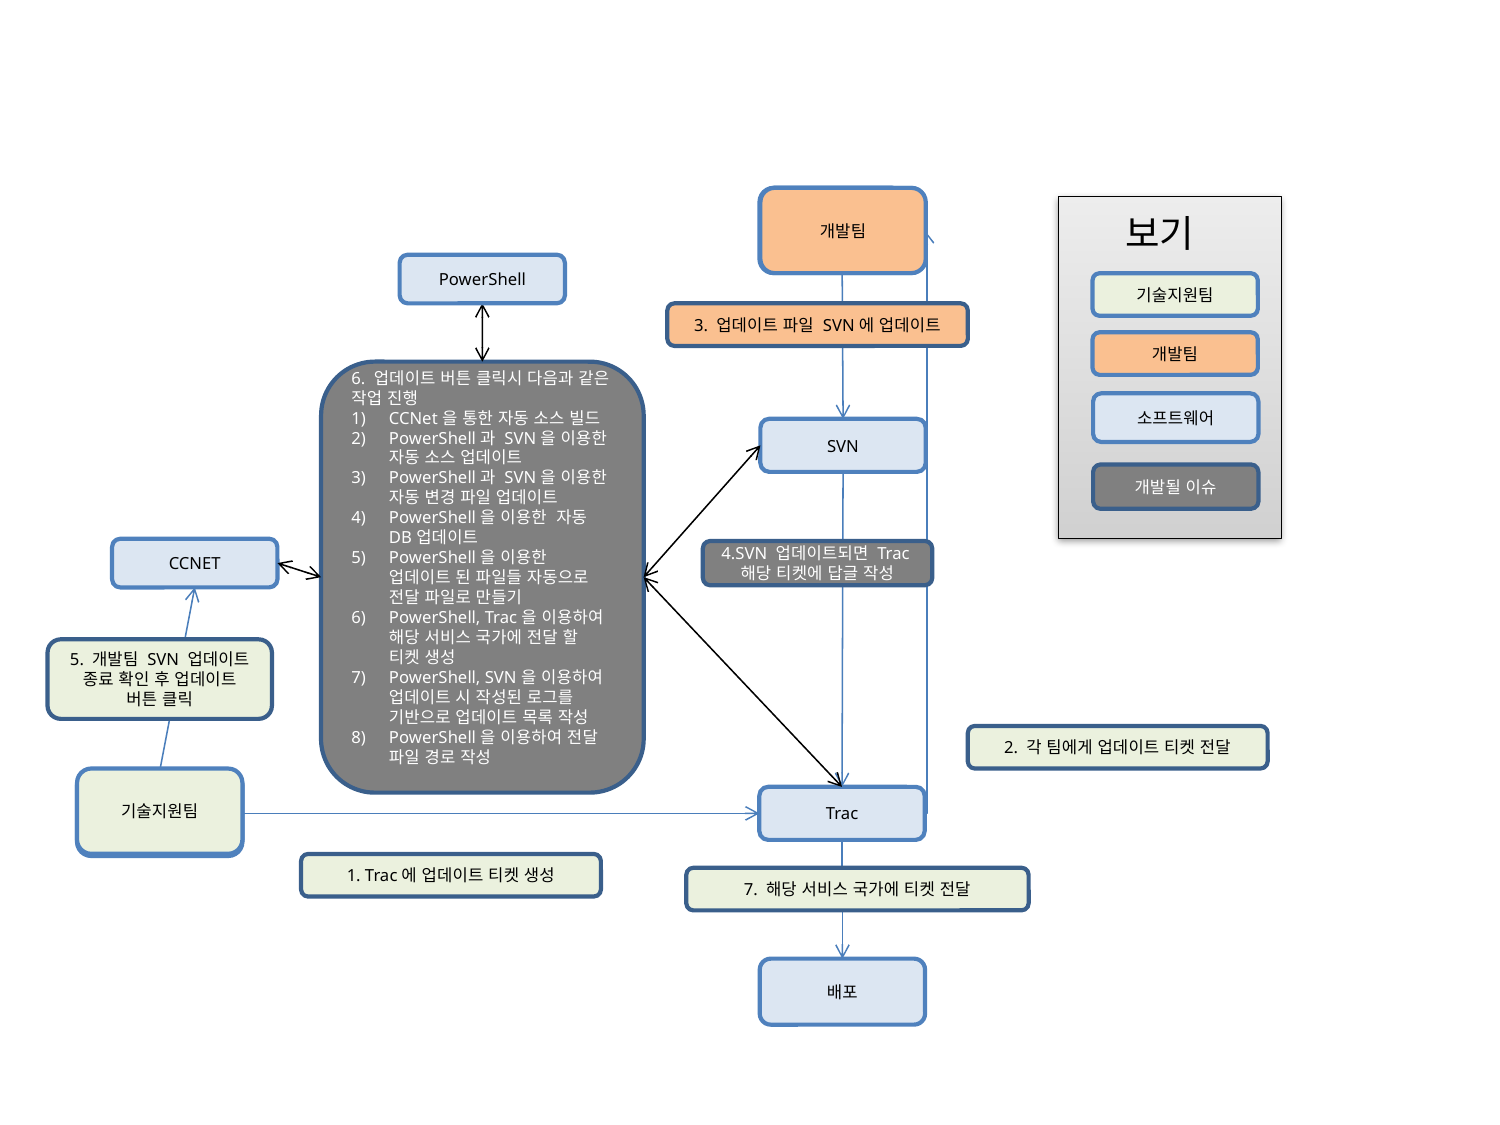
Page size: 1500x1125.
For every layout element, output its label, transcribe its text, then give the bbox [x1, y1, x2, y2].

text_box 소프트웨어 [1091, 391, 1261, 445]
text_box 개발팀 [758, 185, 928, 276]
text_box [643, 445, 761, 578]
text_box 4.SVN 업데이트되면 Trac해당 티켓에 답글 작성 [765, 538, 836, 575]
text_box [277, 562, 322, 578]
text_box 기술지원팀 [1090, 271, 1260, 318]
text_box SVN [758, 416, 920, 474]
text_box 6. 업데이트 버튼 클릭시 다음과 같은 작업 진행 CCNet을 통한 자동 소스 빌드 PowerShell과 SVN을 이용한 자동 소스 업데이트 PowerShell과 SVN을 이용한 자동 변경 파일 업데이트 PowerShell을 이용한 자동 DB업데이트 PowerShell을 이용한 업데이트 된 파일들 자동으로 전달 파일로 만들기 PowerShell, Trac을 이용하여 해당 서비스 국가에 전달 할 티켓 생성 PowerShell, SVN을 이용하여 업데이트 시 작성된 로그를 기반으로 업데이트 목록 작성 PowerShell을 이용하여 전달 파일 경로 작성 [318, 359, 646, 795]
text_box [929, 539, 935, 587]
text_box 3. 업데이트 파일 SVN에 업데이트 [665, 301, 836, 349]
text_box 기술지원팀 [74, 766, 245, 856]
text_box 보기 [1110, 202, 1230, 263]
text_box 3. 업데이트 파일 SVN에 업데이트 [929, 301, 970, 348]
text_box 7. 해당 서비스 국가에 티켓 전달 [684, 865, 1031, 913]
text_box 개발될 이슈 [1091, 462, 1261, 511]
text_box 5. 개발팀 SVN 업데이트 종료 확인 후 업데이트 버튼 클릭 [45, 637, 154, 721]
text_box 기술지원팀 [75, 846, 244, 859]
text_box 개발팀 [1090, 330, 1260, 377]
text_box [643, 576, 843, 788]
text_box 2. 각 팀에게 업데이트 티켓 전달 [965, 723, 1270, 771]
text_box 배포 [757, 956, 928, 1027]
text_box CCNET [109, 536, 280, 590]
text_box PowerShell [397, 252, 568, 306]
text_box 5. 개발팀 SVN 업데이트 종료 확인 후 업데이트 버튼 클릭 [201, 637, 275, 721]
text_box 1. Trac에 업데이트 티켓 생성 [298, 851, 604, 899]
text_box [1058, 196, 1282, 539]
text_box 3. 업데이트 파일 SVN에 업데이트 [848, 301, 920, 349]
text_box 4.SVN 업데이트되면 Trac해당 티켓에 답글 작성 [848, 538, 920, 588]
text_box Trac [757, 784, 927, 842]
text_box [159, 587, 196, 772]
